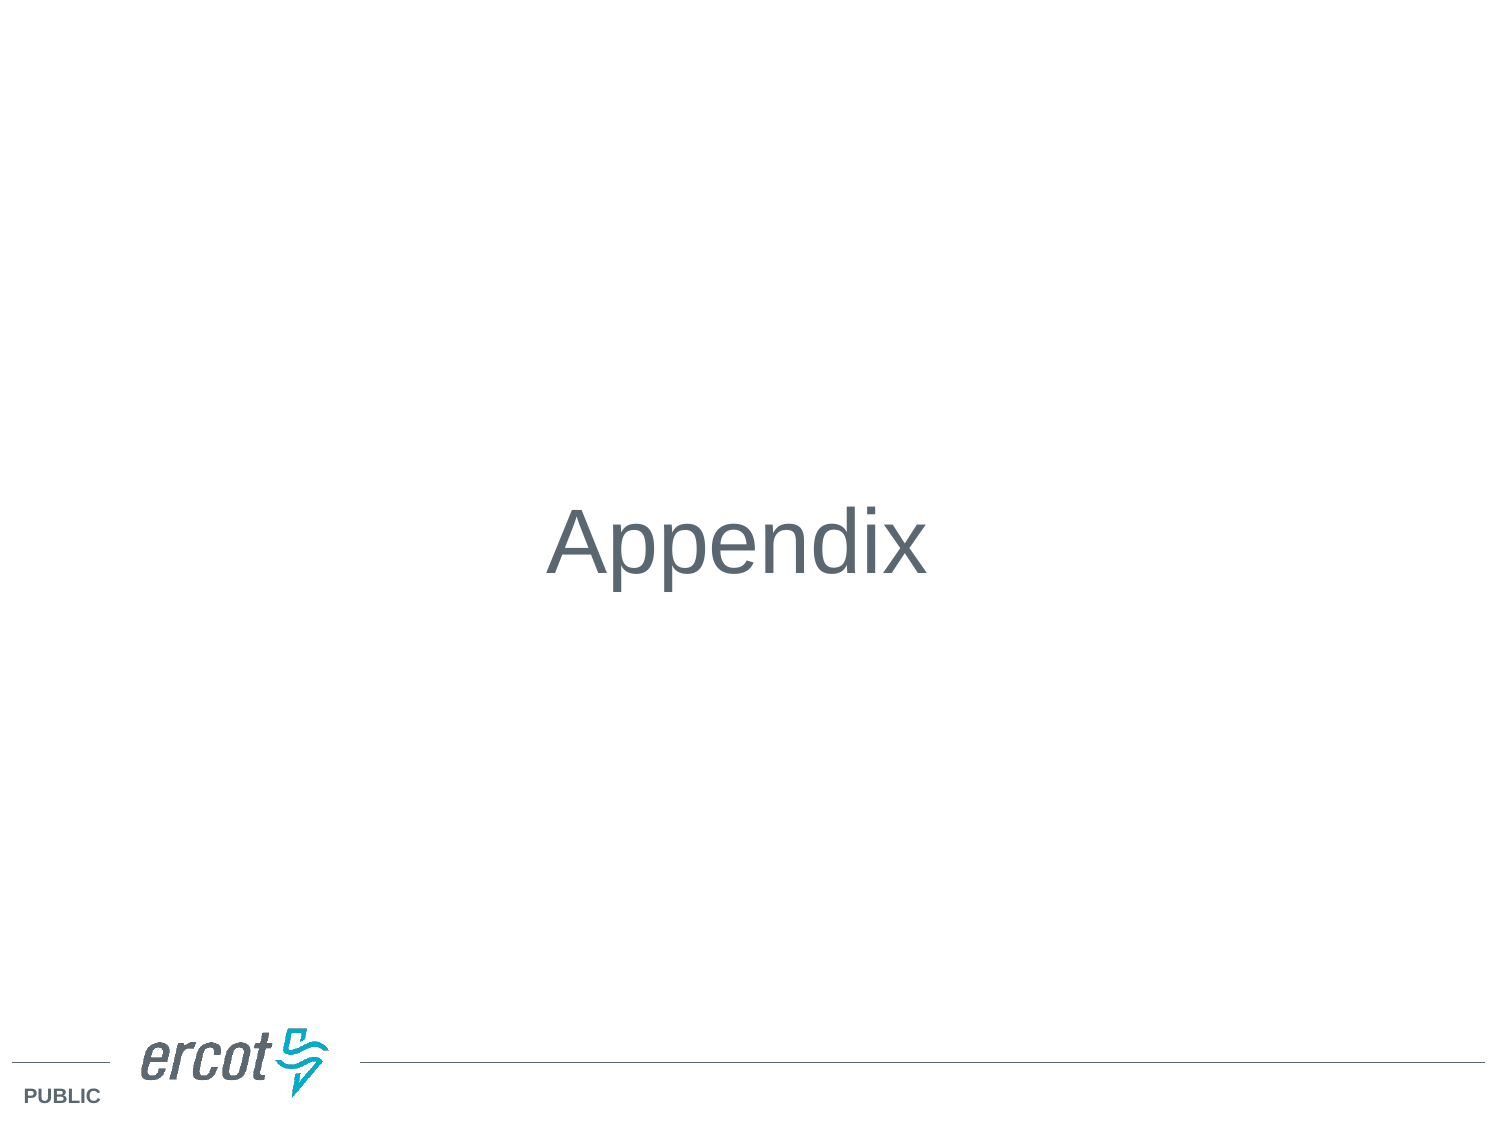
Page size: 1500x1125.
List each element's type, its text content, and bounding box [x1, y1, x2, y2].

title Appendix [99, 474, 1375, 717]
picture [137, 1024, 332, 1100]
